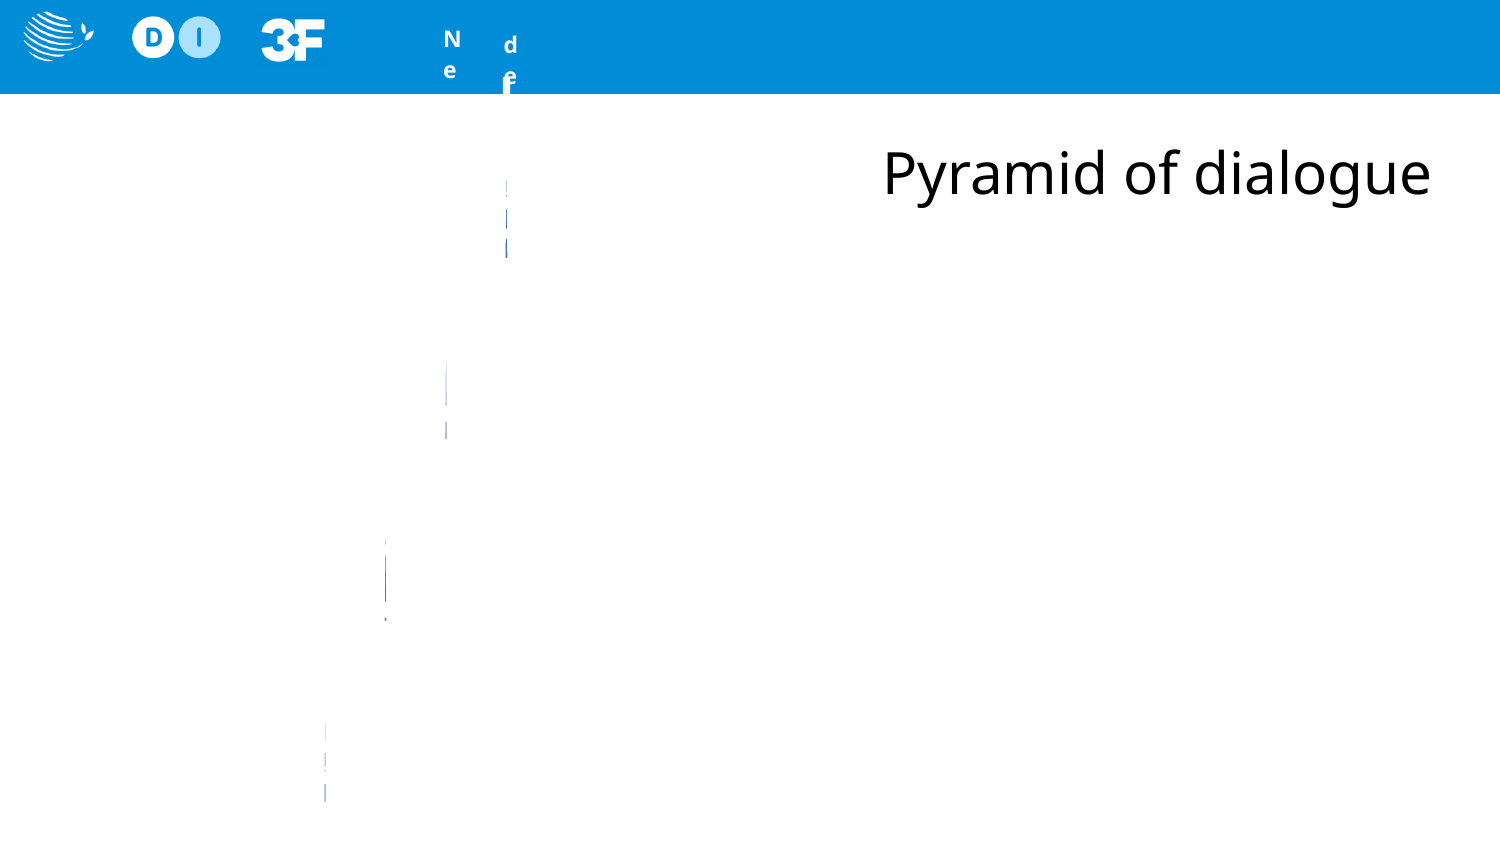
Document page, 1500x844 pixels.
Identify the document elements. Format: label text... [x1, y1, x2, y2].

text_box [280, 105, 1196, 831]
picture [128, 11, 223, 63]
picture [23, 0, 94, 71]
text_box Pyramid of dialogue [1199, 128, 1447, 214]
picture [263, 19, 324, 61]
